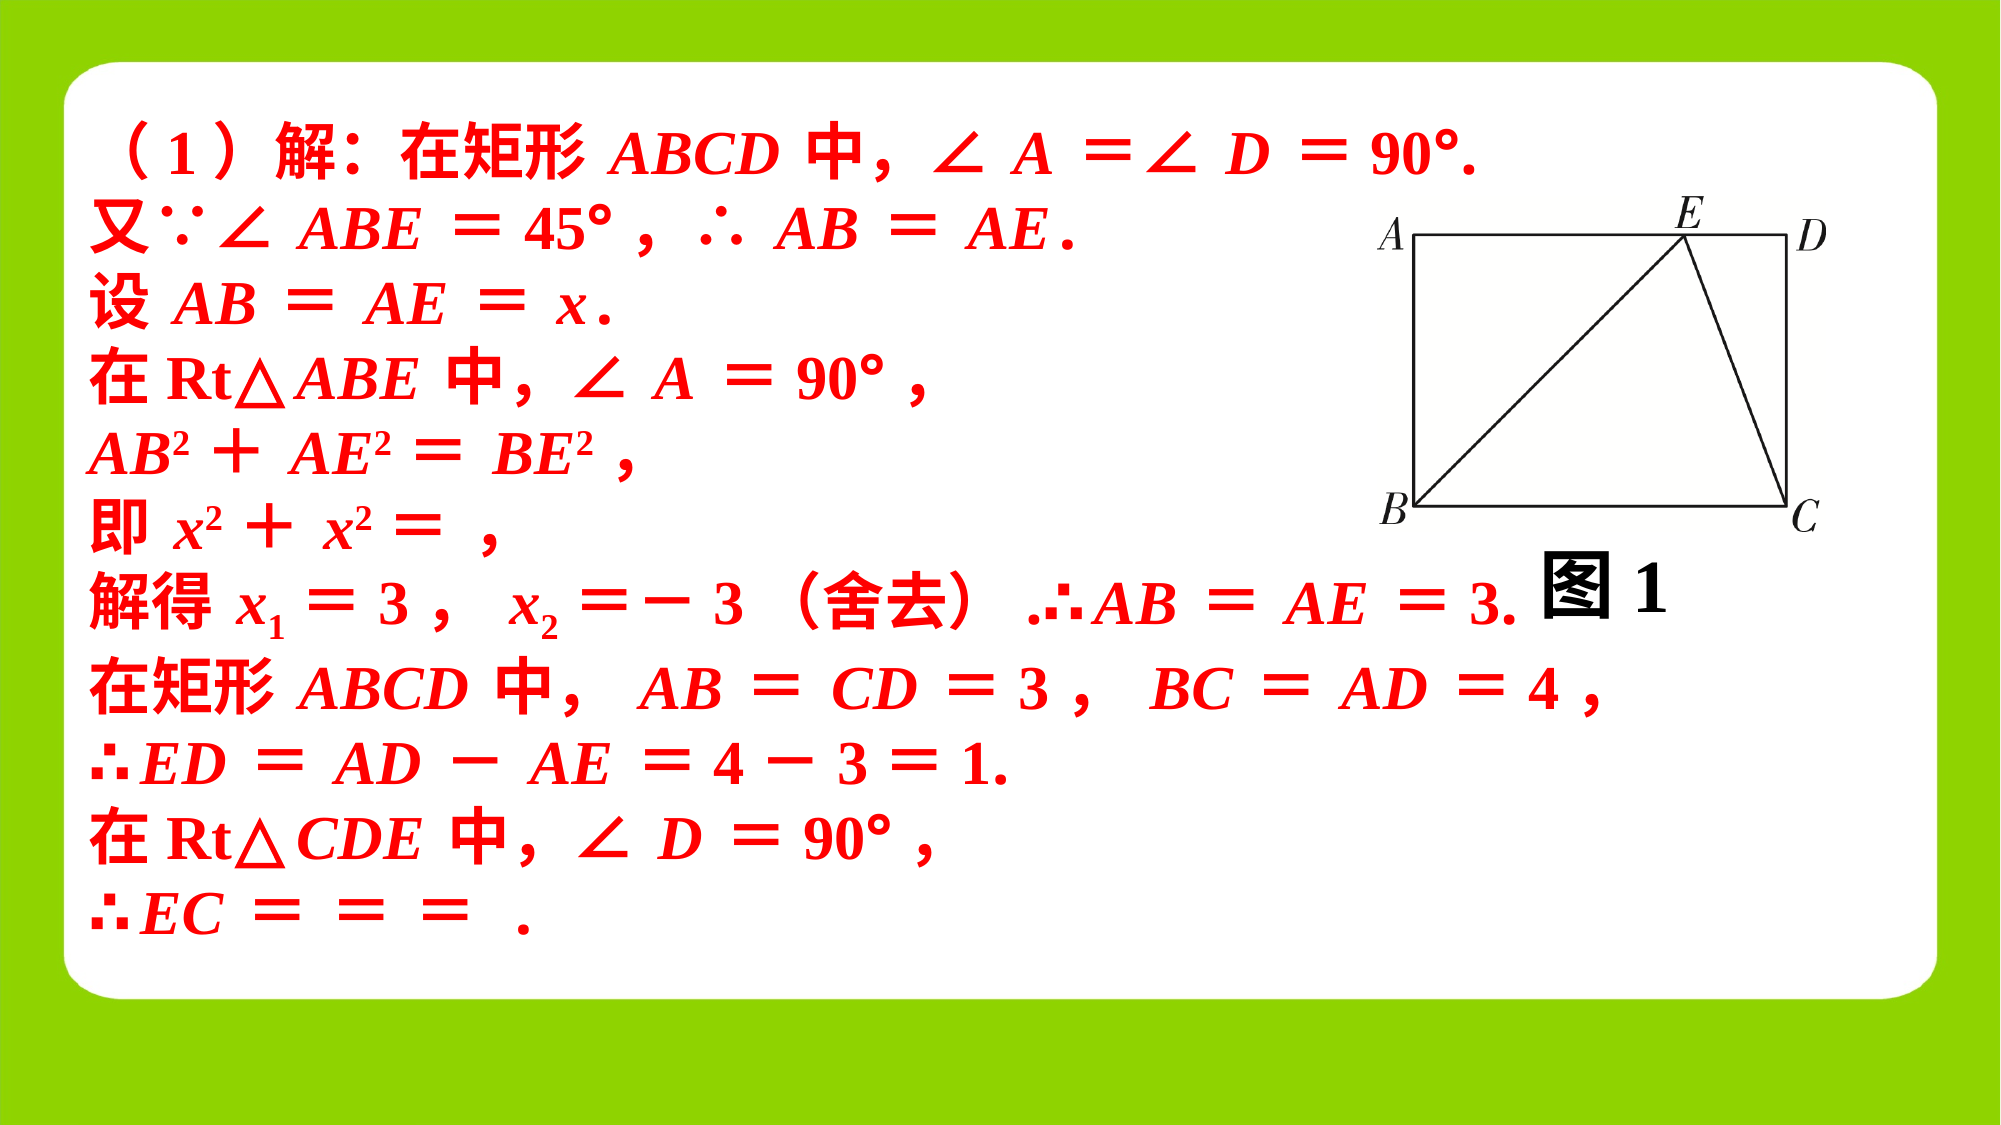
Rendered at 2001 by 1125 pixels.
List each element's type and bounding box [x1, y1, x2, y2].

text_box [1377, 196, 1826, 628]
picture [0, 0, 2001, 1125]
